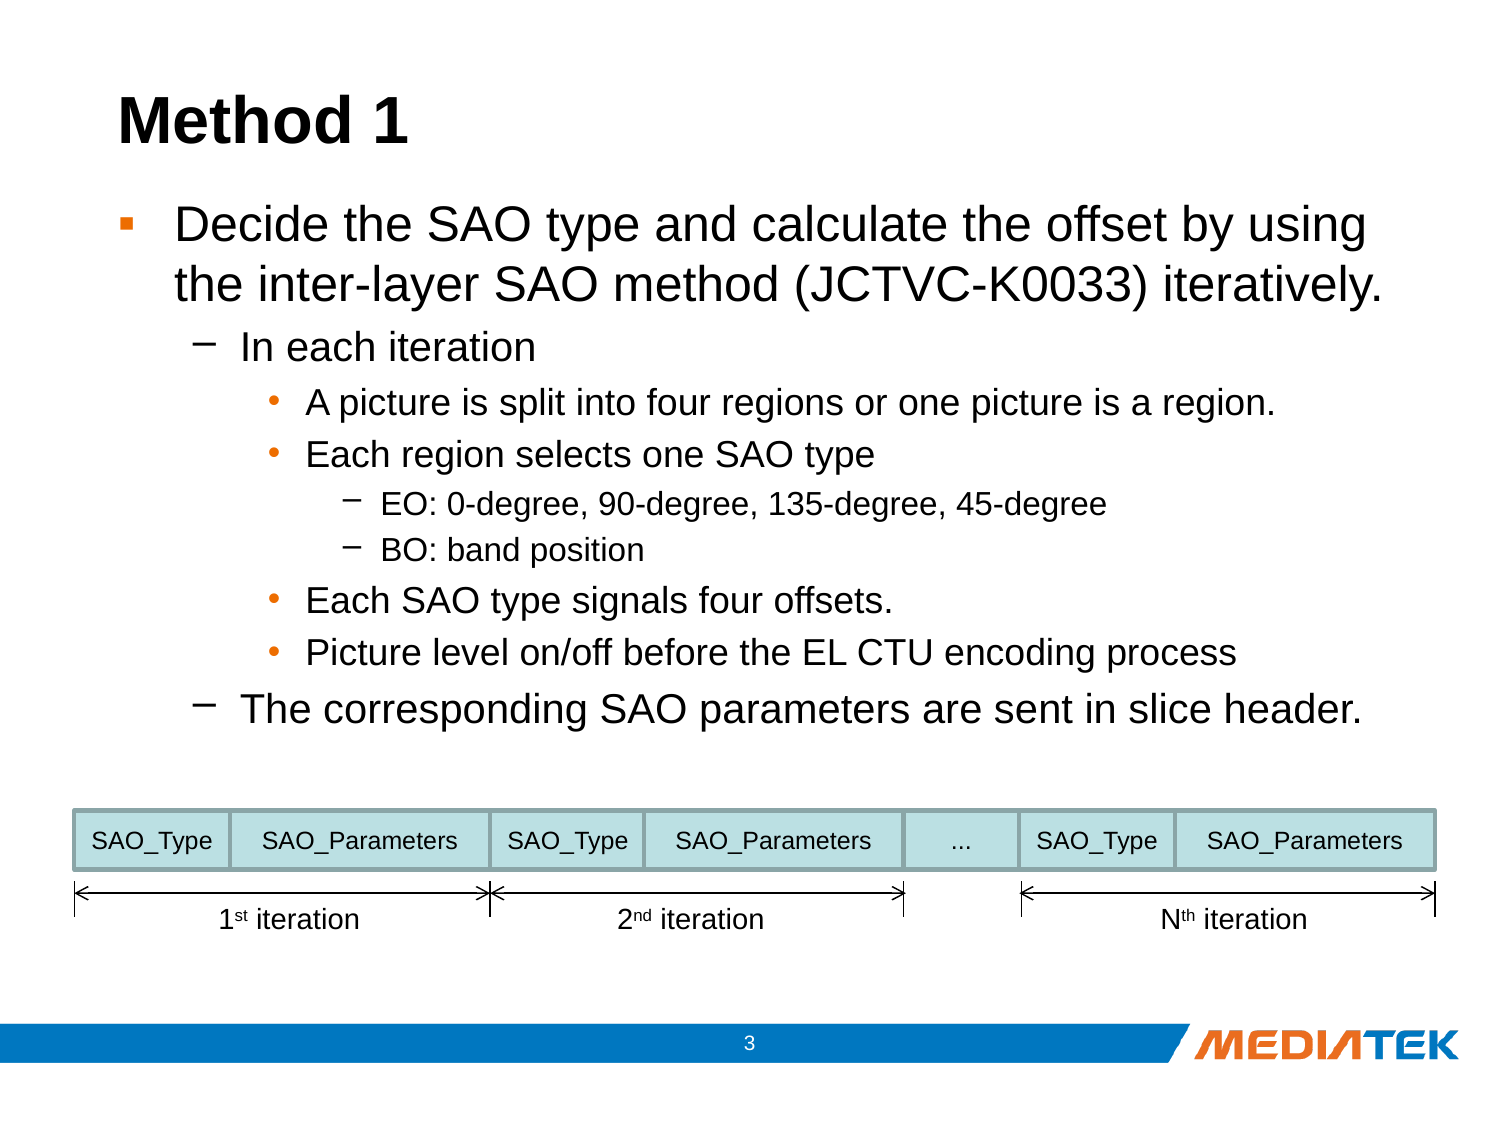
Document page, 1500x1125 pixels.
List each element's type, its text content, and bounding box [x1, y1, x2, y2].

slide_number 2 [711, 1022, 789, 1090]
text_box 2nd iteration [596, 901, 786, 943]
text_box Nth iteration [1139, 901, 1329, 943]
text_box SAO_Parameters [1173, 808, 1437, 872]
text_box SAO_Type [488, 808, 642, 872]
text_box SAO_Type [1021, 808, 1173, 872]
list Decide the SAO type and calculate the offset by using the inter-layer SAO method (JCTVC-K0033) iteratively. In each iteration A picture is split into four regions or one picture is a region. Each region selects one SAO type EO: 0-degree, 90-degree, 135-degree, 45-degree BO: band position Each SAO type signals four offsets. Picture level on/off before the EL CTU encoding process The corresponding SAO parameters are sent in slice header. [102, 184, 1425, 808]
text_box ... [901, 808, 1021, 872]
text_box SAO_Type [72, 808, 228, 872]
table_cell U [491, 896, 497, 903]
text_box 1st iteration [194, 901, 384, 943]
title Method 1 [101, 62, 1425, 172]
picture [0, 1023, 711, 1063]
text_box SAO_Parameters [642, 808, 901, 872]
text_box SAO_Parameters [228, 808, 488, 872]
picture [789, 1023, 1459, 1063]
list Decide the SAO type and calculate the offset by using the inter-layer SAO method (JCTVC-K0033) iteratively. In each iteration A picture is split into four regions or one picture is a region. Each region selects one SAO type EO: 0-degree, 90-degree, 135-degree, 45-degree BO: band position Each SAO type signals four offsets. Picture level on/off before the EL CTU encoding process The corresponding SAO parameters are sent in slice header. [102, 872, 1425, 998]
